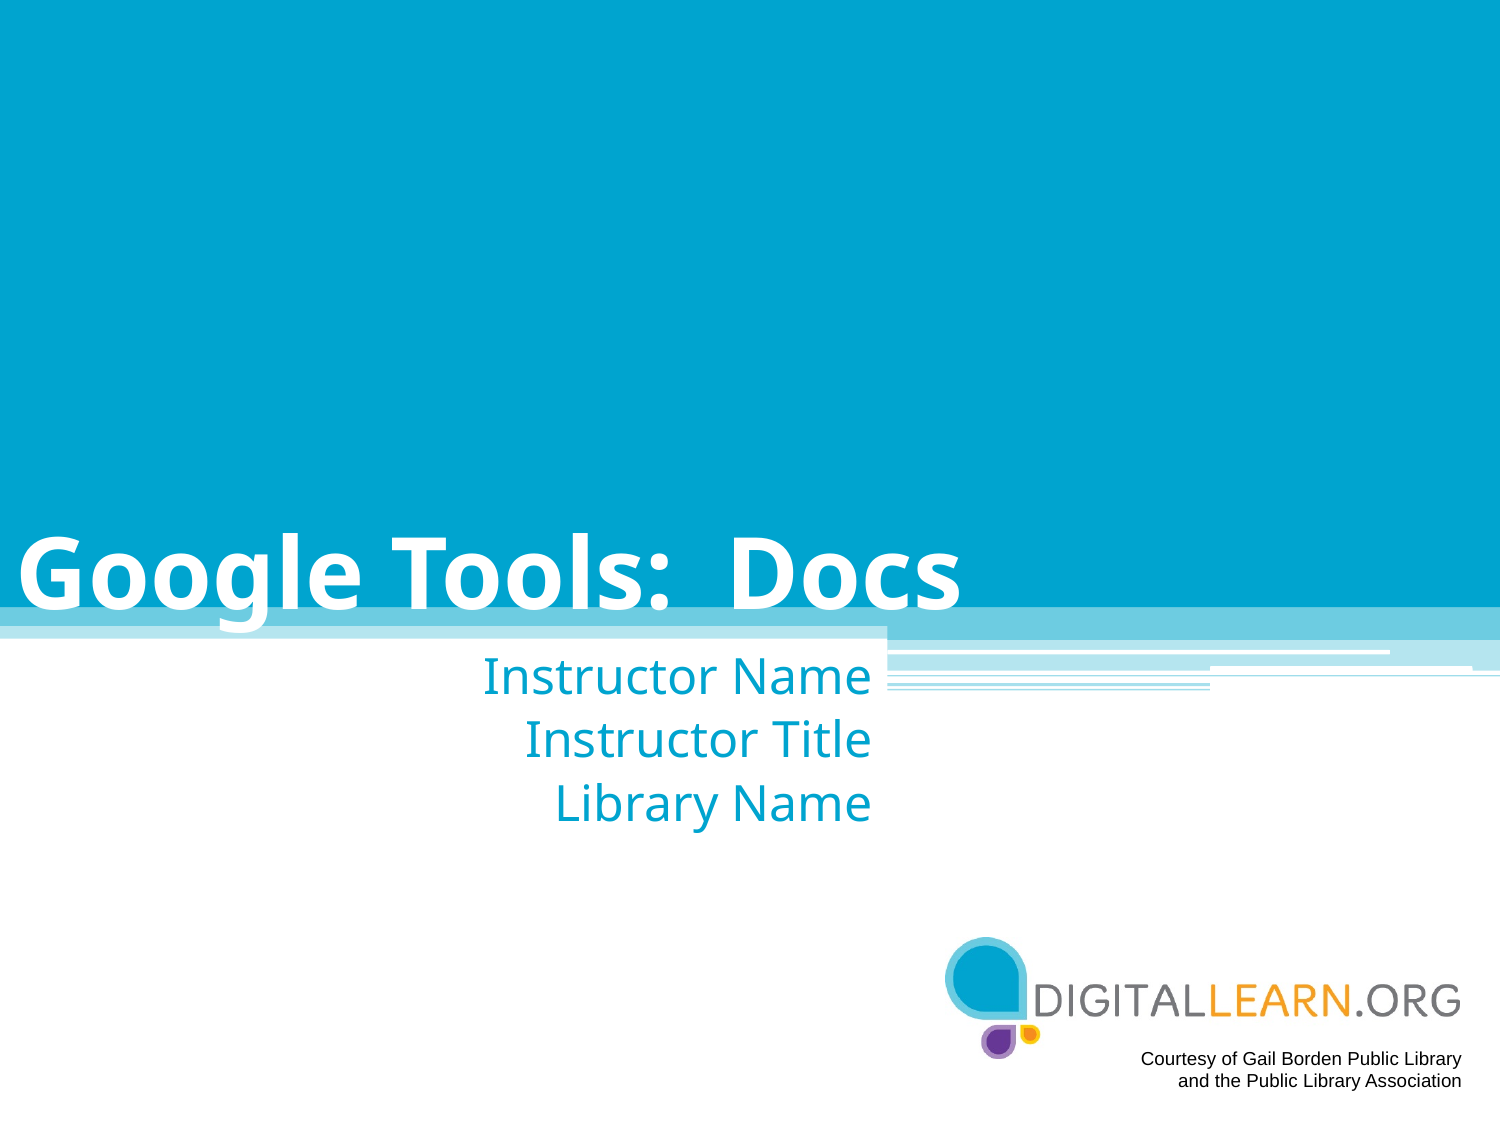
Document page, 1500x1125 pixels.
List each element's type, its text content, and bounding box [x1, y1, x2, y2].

subtitle Instructor Name Instructor Title Library Name [0, 636, 888, 837]
title Google Tools: Docs [1, 125, 1500, 637]
text_box Courtesy of Gail Borden Public Library and the Public Library Association [726, 1038, 1477, 1099]
picture [945, 937, 1460, 1059]
